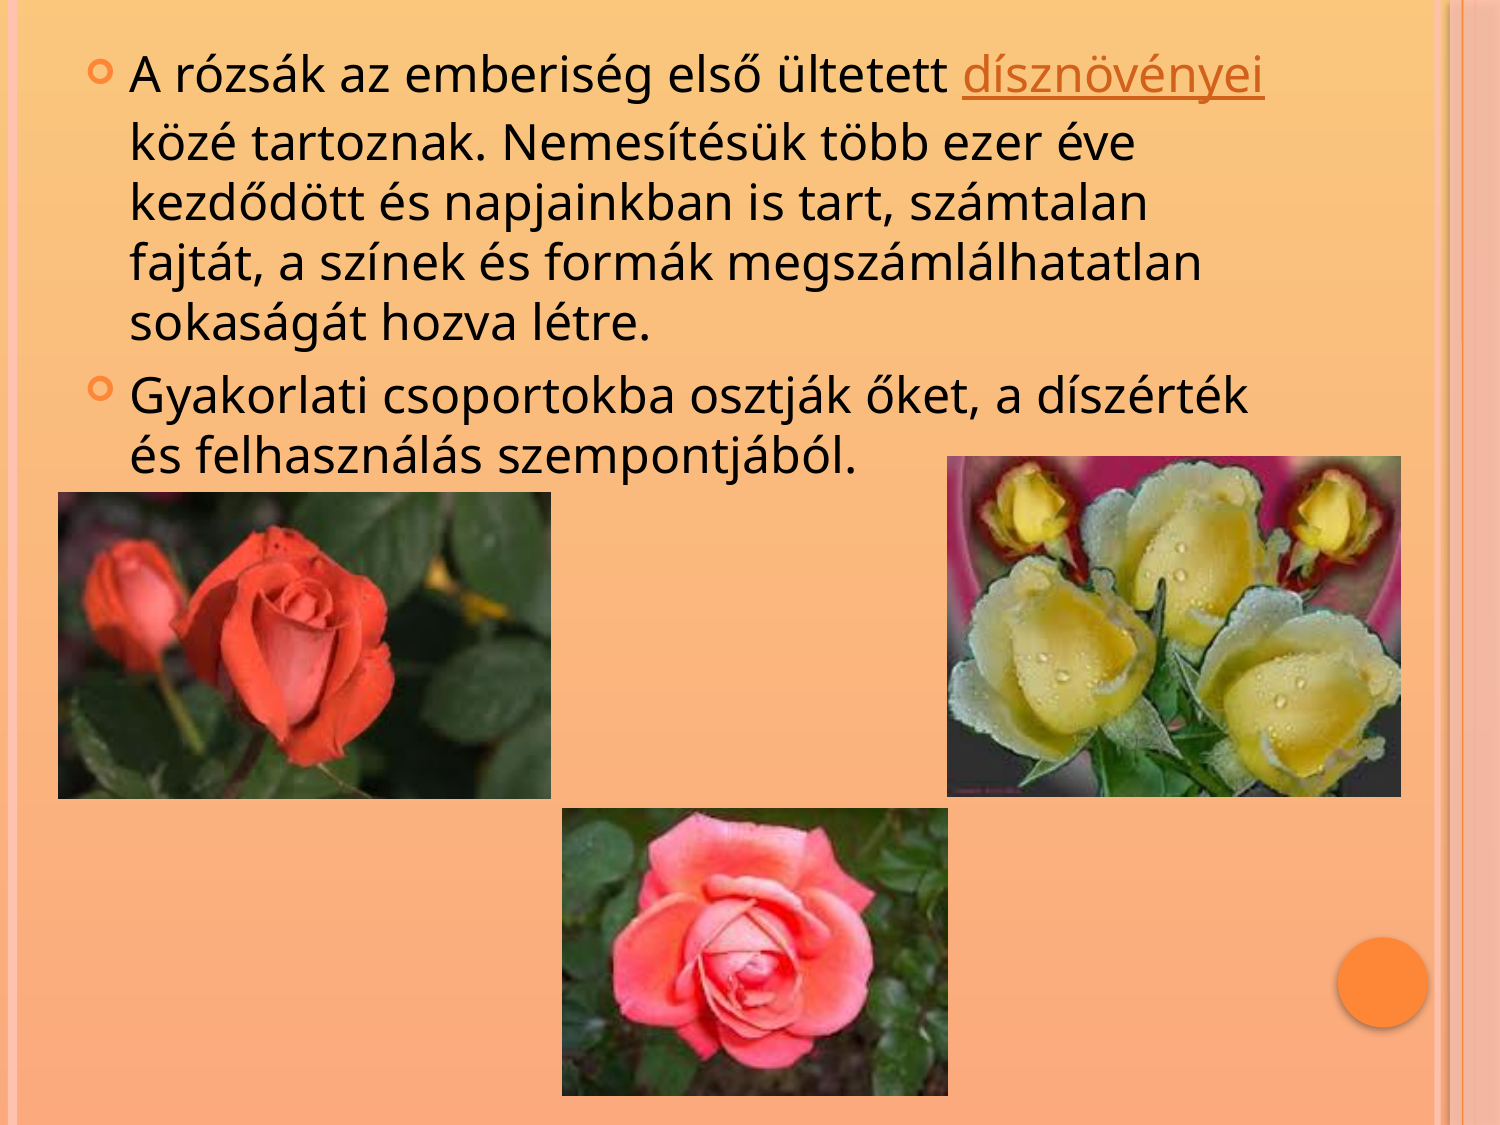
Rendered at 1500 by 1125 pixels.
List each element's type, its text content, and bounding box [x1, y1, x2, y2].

list A rózsák az emberiség első ültetett dísznövényei közé tartoznak. Nemesítésük több ezer éve kezdődött és napjainkban is tart, számtalan fajtát, a színek és formák megszámlálhatatlan sokaságát hozva létre. Gyakorlati csoportokba osztják őket, a díszérték és felhasználás szempontjából. [70, 35, 1296, 835]
picture [561, 807, 948, 1097]
picture [57, 491, 552, 800]
picture [946, 456, 1402, 798]
